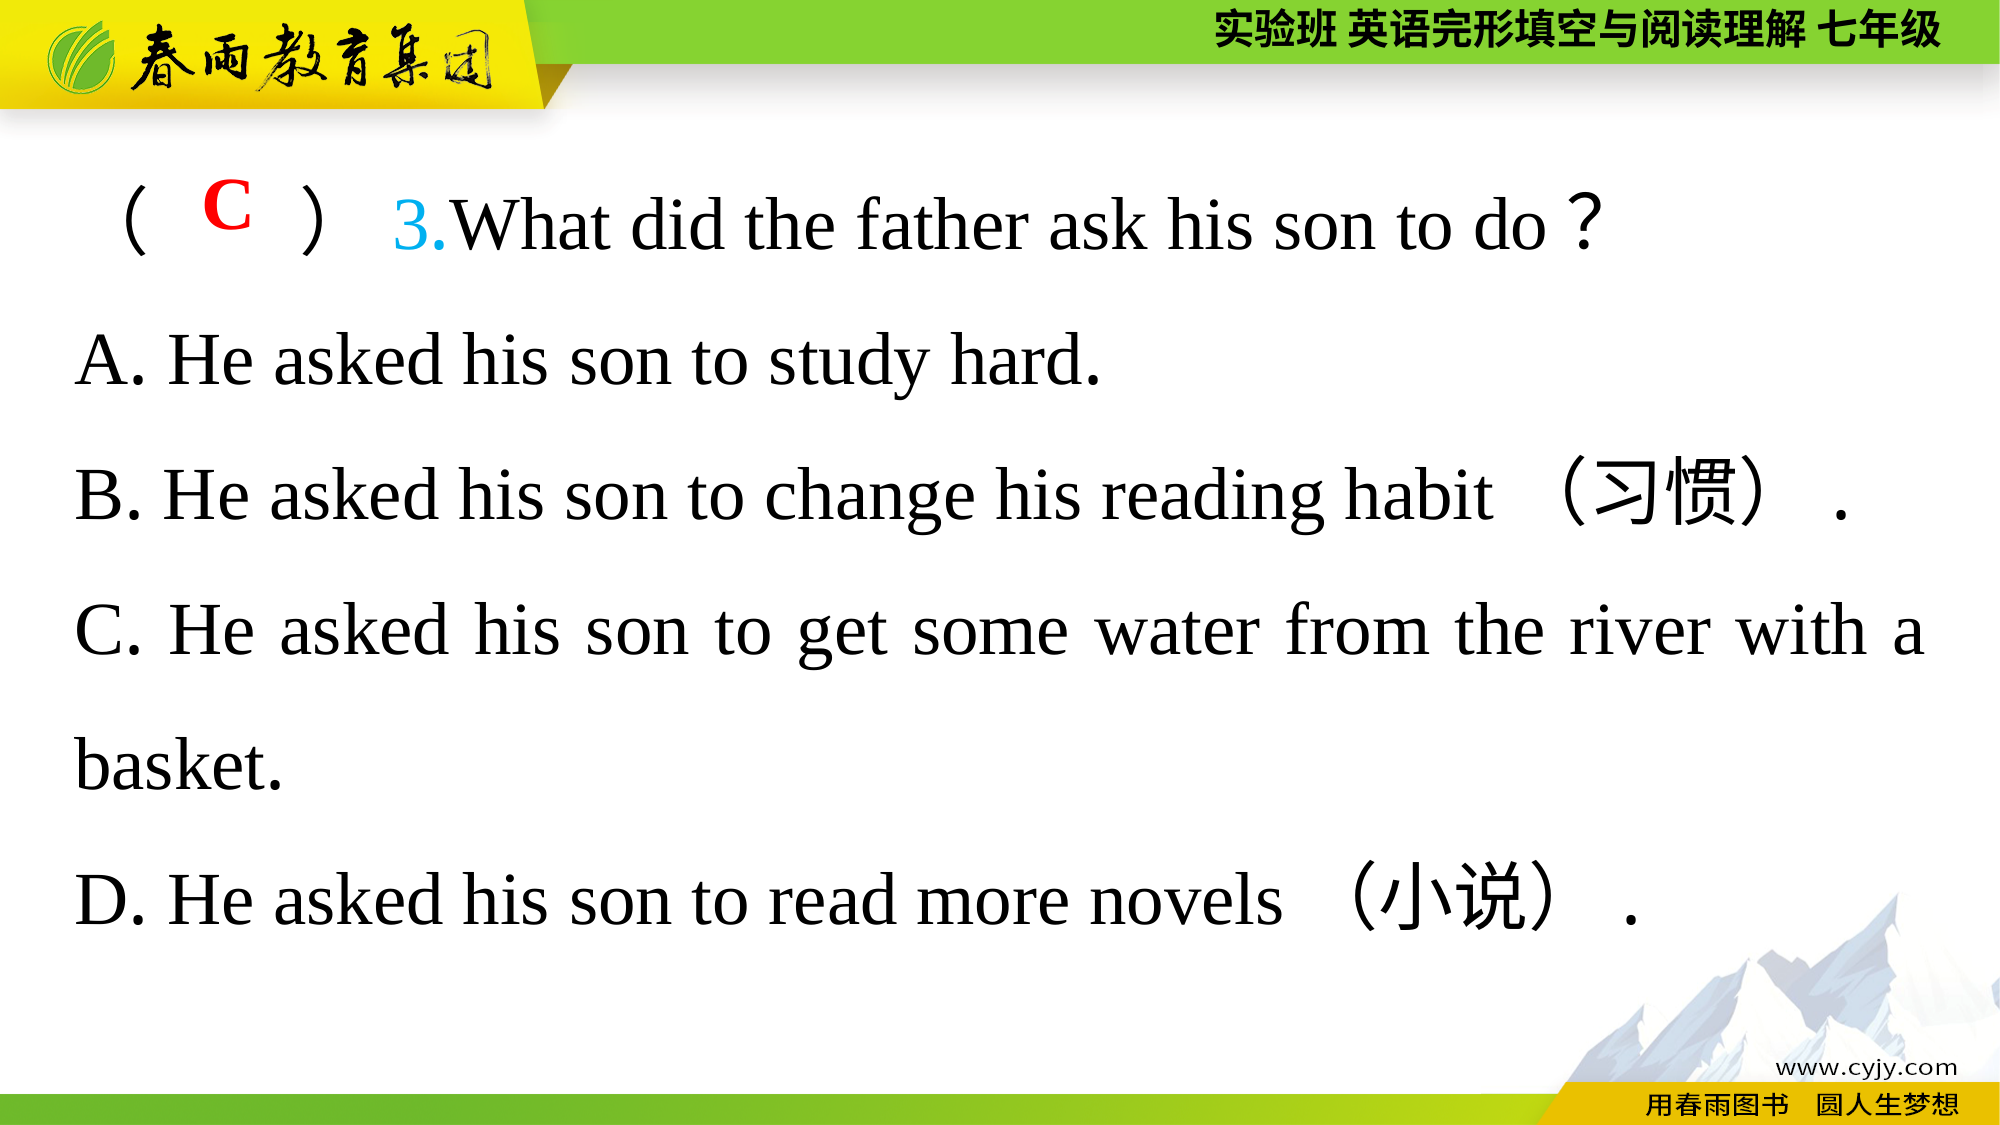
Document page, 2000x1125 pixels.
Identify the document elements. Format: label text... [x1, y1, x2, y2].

picture [0, 0, 2000, 1125]
text_box C [186, 146, 271, 252]
list （ ）3.What did the father ask his son to do？ A. He asked his son to study hard. B. He asked his son to change his reading habit（习惯）. C. He asked his son to get some water from the river with a basket. D. He asked his son to read more novels（小说）. [59, 122, 1944, 956]
